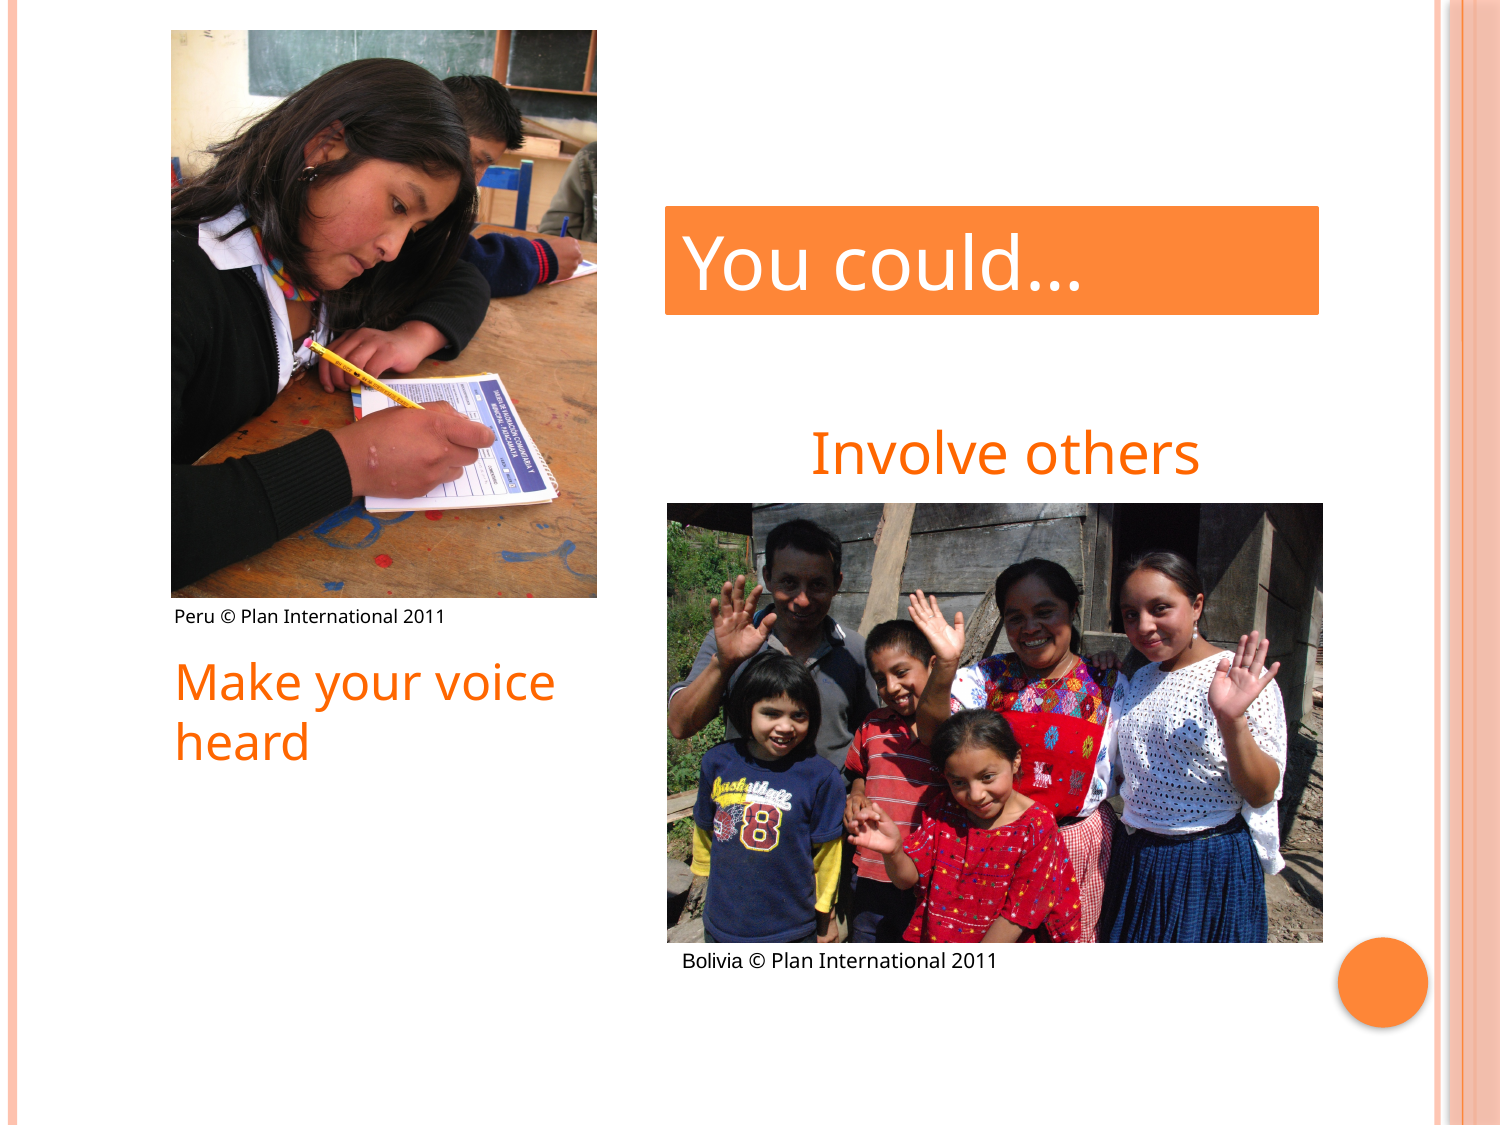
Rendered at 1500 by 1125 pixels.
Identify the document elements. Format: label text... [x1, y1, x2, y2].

picture [666, 502, 1324, 943]
text_box Peru © Plan International 2011 Make your voice heard [159, 597, 616, 838]
text_box You could… [665, 206, 1319, 315]
text_box Bolivia © Plan International 2011 [667, 950, 1051, 1026]
text_box Involve others [797, 408, 1235, 494]
picture [170, 30, 597, 599]
